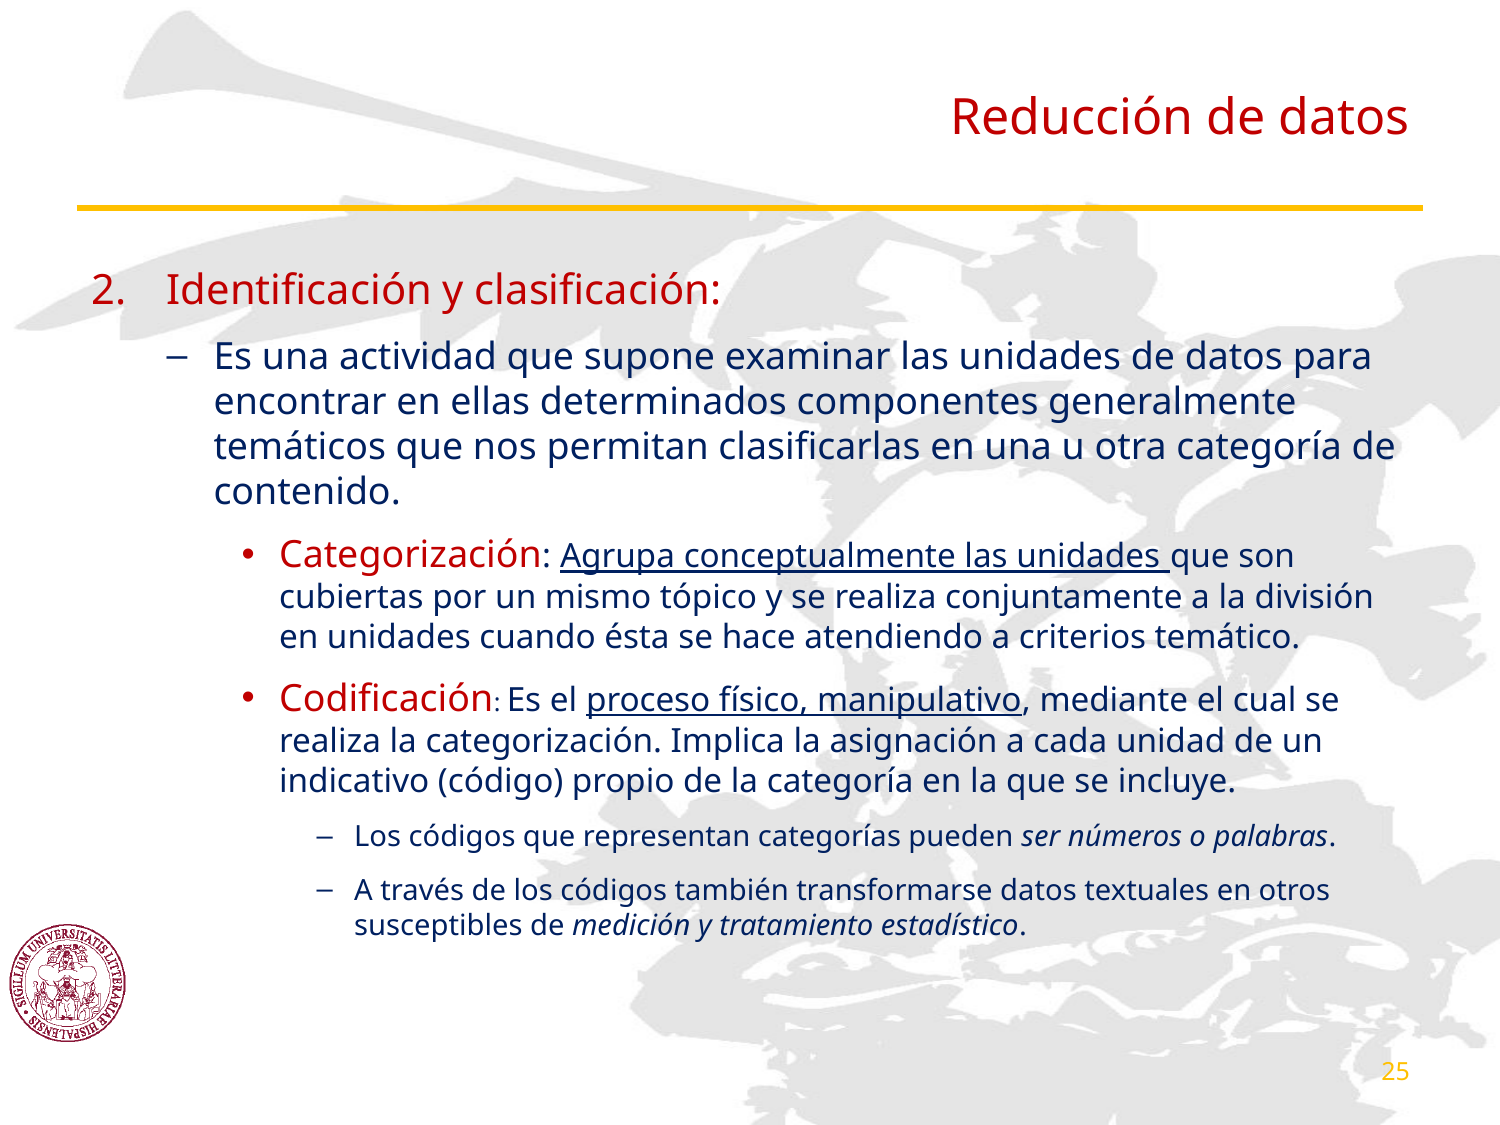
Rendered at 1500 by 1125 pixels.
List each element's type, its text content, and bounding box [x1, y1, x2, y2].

title Reducción de datos [75, 45, 1425, 185]
picture [0, 0, 1500, 1125]
list Identificación y clasificación: Es una actividad que supone examinar las unidades de datos para encontrar en ellas determinados componentes generalmente temáticos que nos permitan clasificarlas en una u otra categoría de contenido. Categorización: Agrupa conceptualmente las unidades que son cubiertas por un mismo tópico y se realiza conjuntamente a la división en unidades cuando ésta se hace atendiendo a criterios temático. Codificación: Es el proceso físico, manipulativo, mediante el cual se realiza la categorización. Implica la asignación a cada unidad de un indicativo (código) propio de la categoría en la que se incluye. Los códigos que representan categorías pueden ser números o palabras. A través de los códigos también transformarse datos textuales en otros susceptibles de medición y tratamiento estadístico. [76, 255, 1427, 1094]
slide_number 25 [1074, 1042, 1425, 1103]
